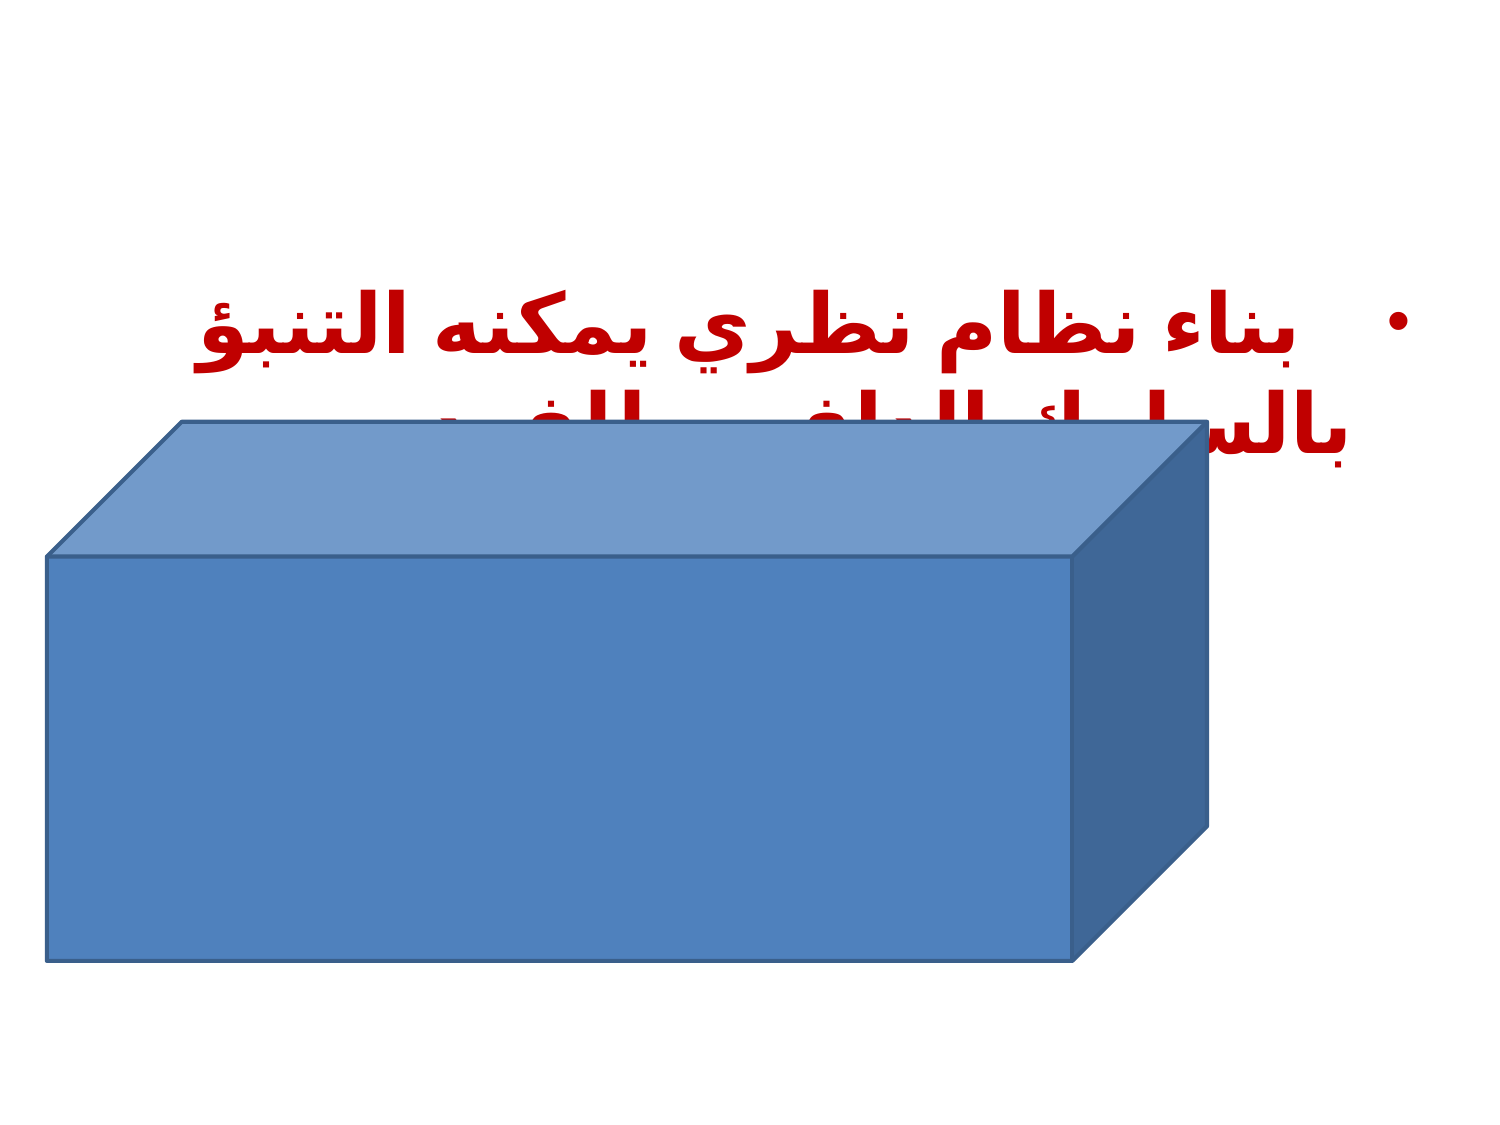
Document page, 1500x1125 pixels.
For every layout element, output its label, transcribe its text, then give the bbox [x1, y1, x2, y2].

list بناء نظام نظري يمكنه التنبؤ بالسلوك الدافعي للفرد [75, 262, 1425, 1005]
text_box [44, 419, 1210, 963]
